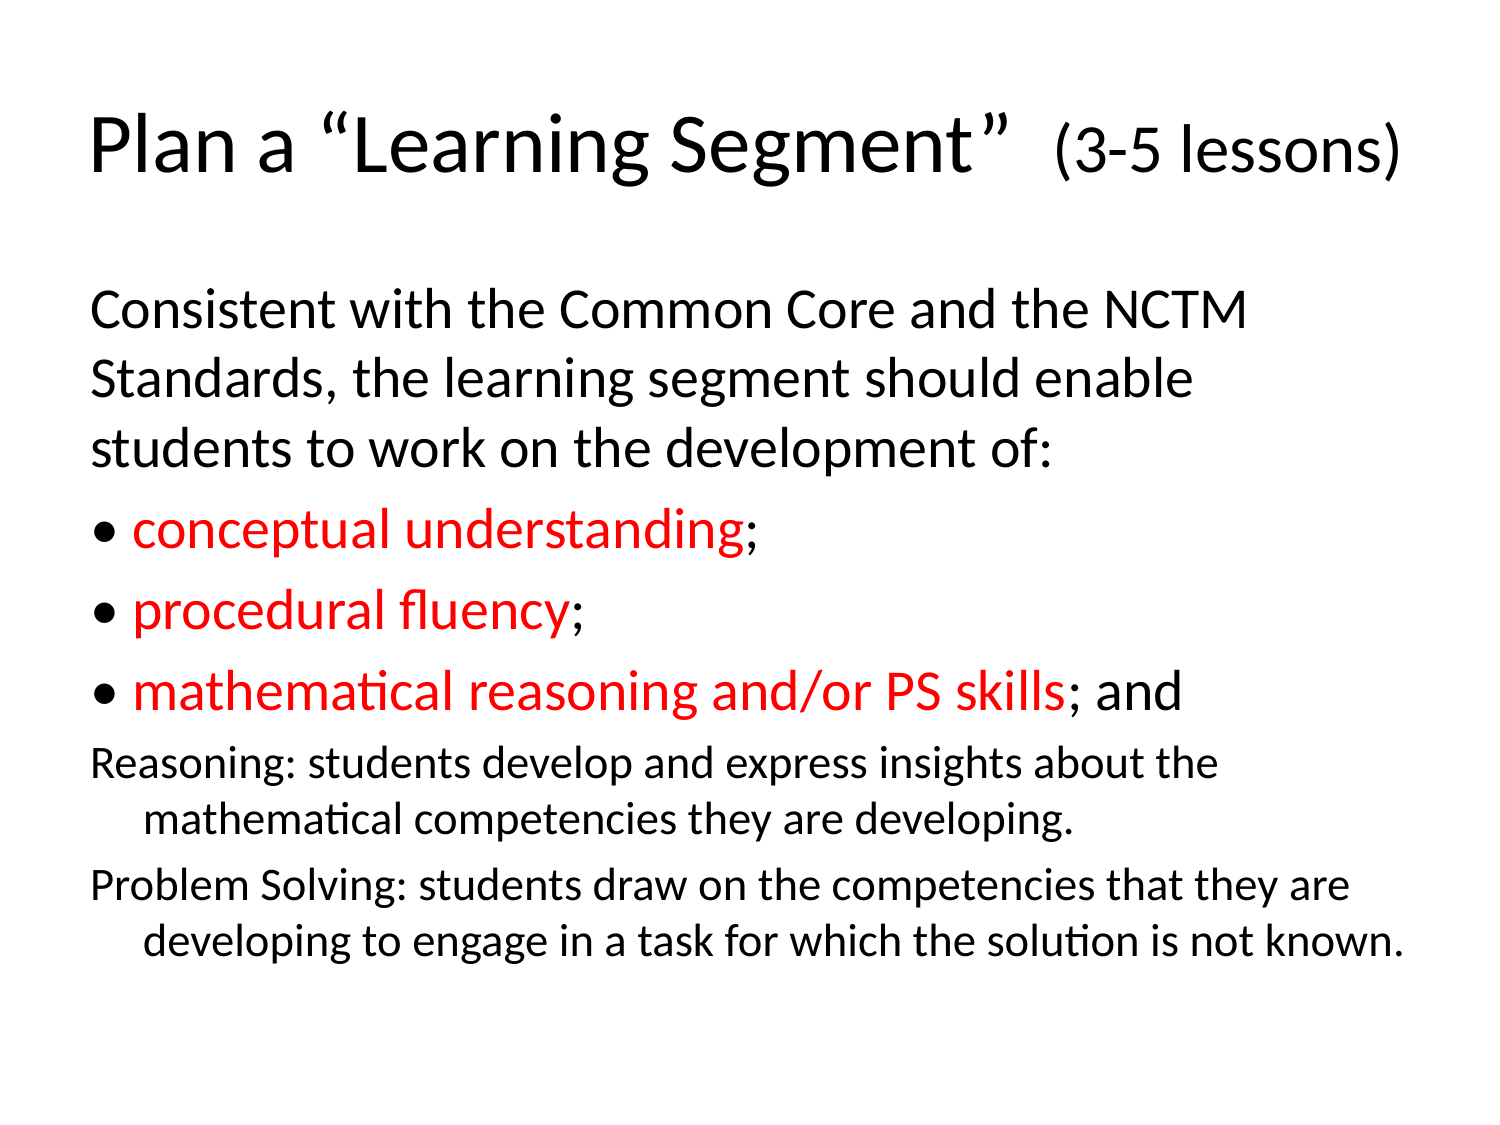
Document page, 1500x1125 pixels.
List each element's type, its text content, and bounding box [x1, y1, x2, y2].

list Consistent with the Common Core and the NCTM Standards, the learning segment should enable students to work on the development of: • conceptual understanding; • procedural fluency; • mathematical reasoning and/or PS skills; and Reasoning: students develop and express insights about the mathematical competencies they are developing. Problem Solving: students draw on the competencies that they are developing to engage in a task for which the solution is not known. [75, 262, 1425, 1005]
title Plan a “Learning Segment” (3-5 lessons) [41, 45, 1467, 233]
